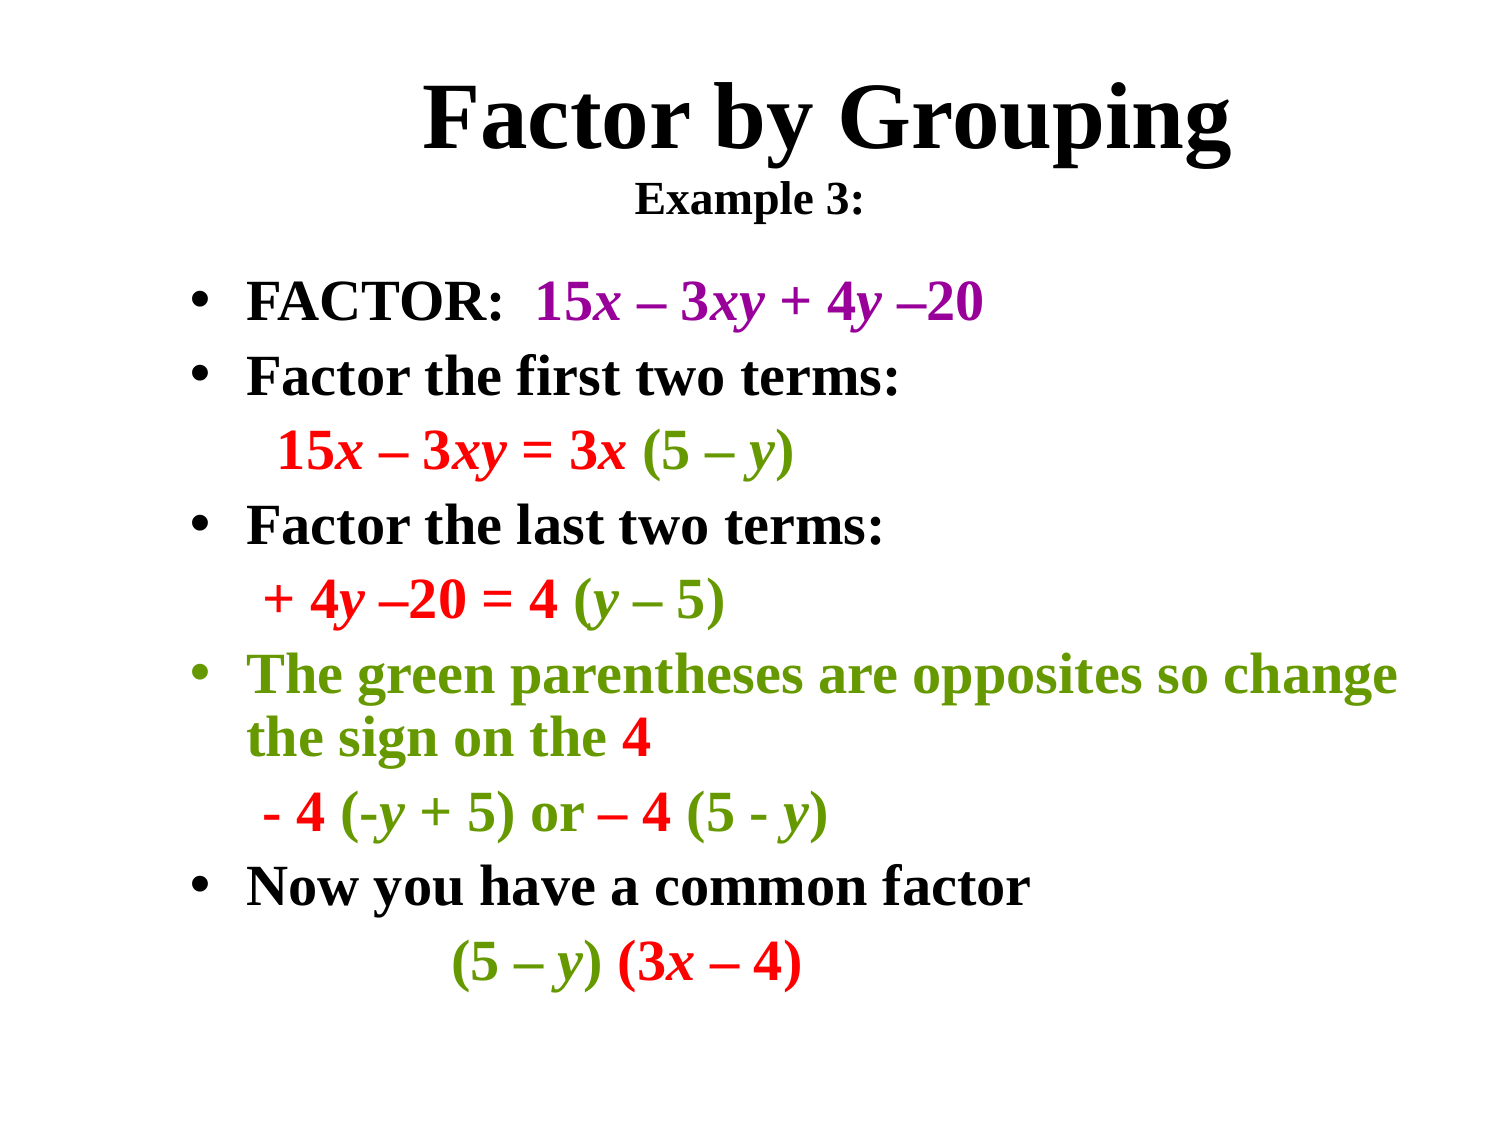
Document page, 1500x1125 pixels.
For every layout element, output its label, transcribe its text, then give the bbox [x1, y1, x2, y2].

list FACTOR: 15x – 3xy + 4y –20 Factor the first two terms: 15x – 3xy = 3x (5 – y) Factor the last two terms: + 4y –20 = 4 (y – 5) The green parentheses are opposites so change the sign on the 4 - 4 (-y + 5) or – 4 (5 - y) Now you have a common factor (5 – y) (3x – 4) [174, 262, 1450, 1050]
title Factor by Grouping Example 3: [75, 45, 1425, 233]
